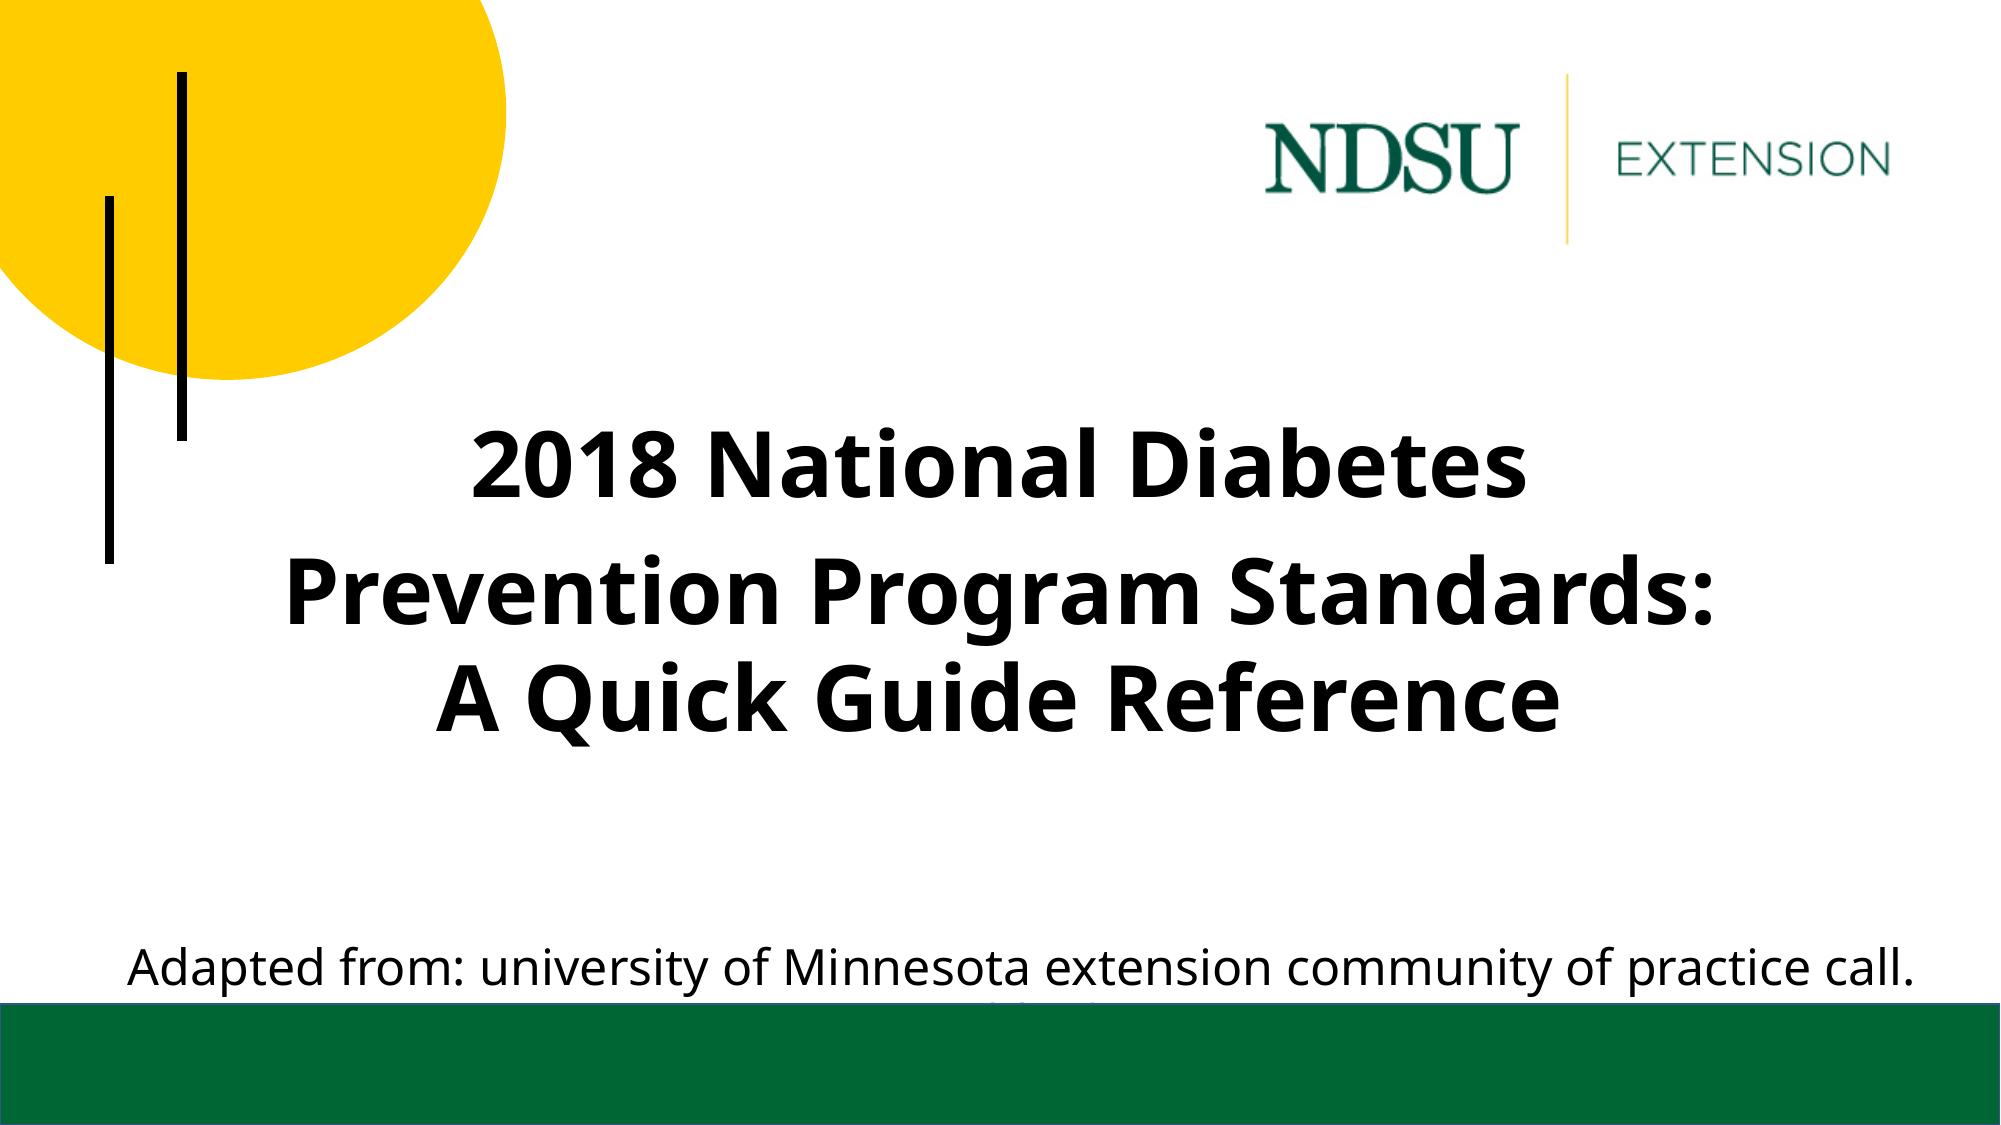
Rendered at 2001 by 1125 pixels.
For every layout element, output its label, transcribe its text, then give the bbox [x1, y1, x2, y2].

picture [1265, 71, 1891, 247]
text_box [0, 1003, 2000, 1125]
title 2018 National Diabetes Prevention Program Standards: A Quick Guide Reference [249, 366, 1750, 759]
subtitle Adapted from: university of Minnesota extension community of practice call. 4.20.18 [72, 853, 1973, 1003]
